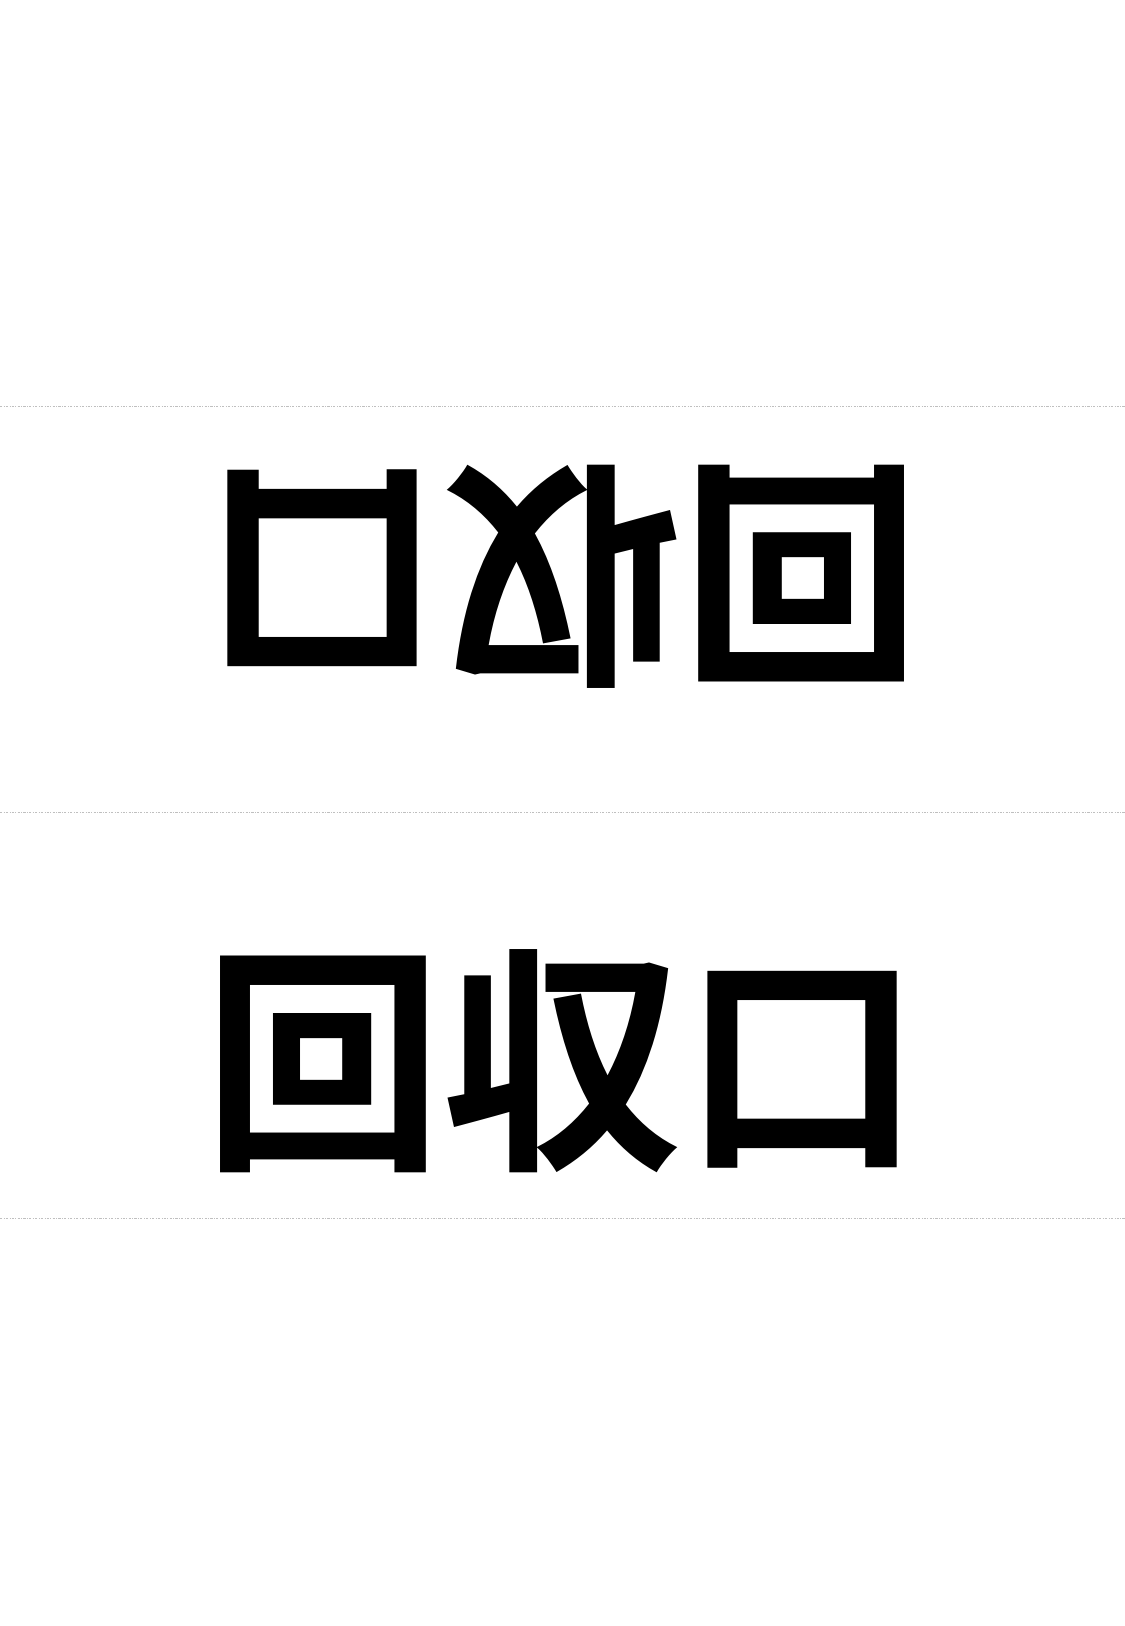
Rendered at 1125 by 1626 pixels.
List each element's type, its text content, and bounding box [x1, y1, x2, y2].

text_box 回収口 [188, 904, 937, 1207]
text_box 回収口 [188, 431, 937, 734]
